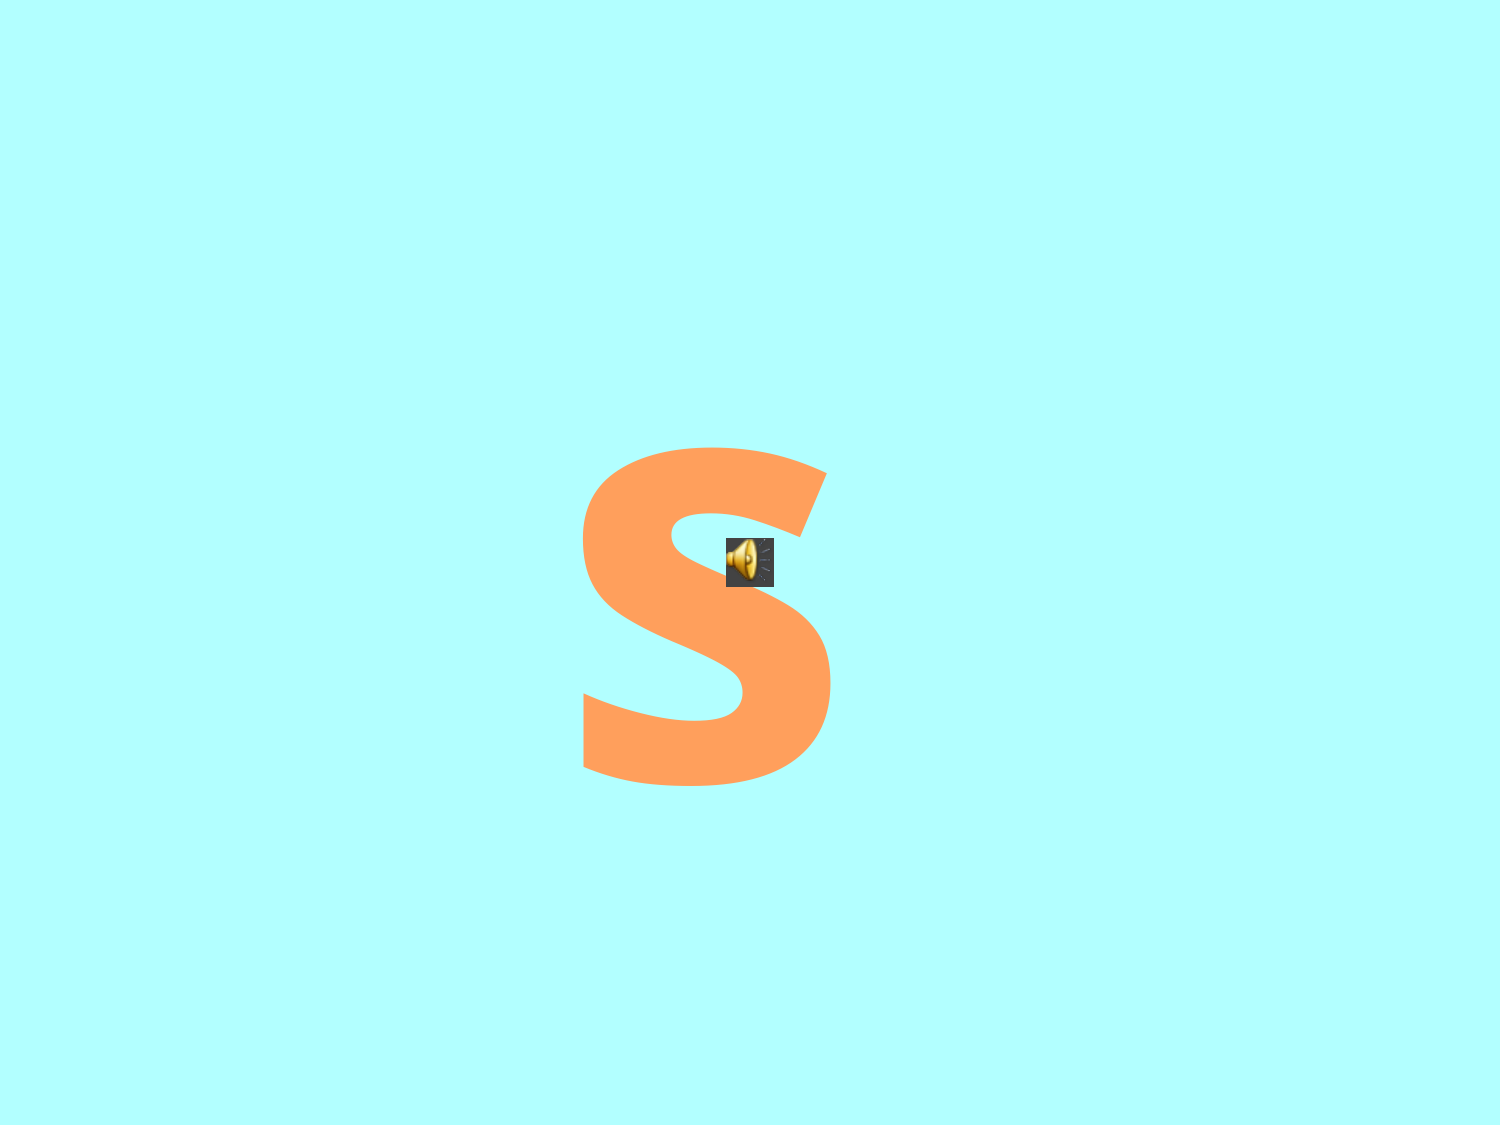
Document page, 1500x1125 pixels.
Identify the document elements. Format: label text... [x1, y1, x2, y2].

text_box s [540, 174, 869, 908]
picture [724, 537, 776, 588]
